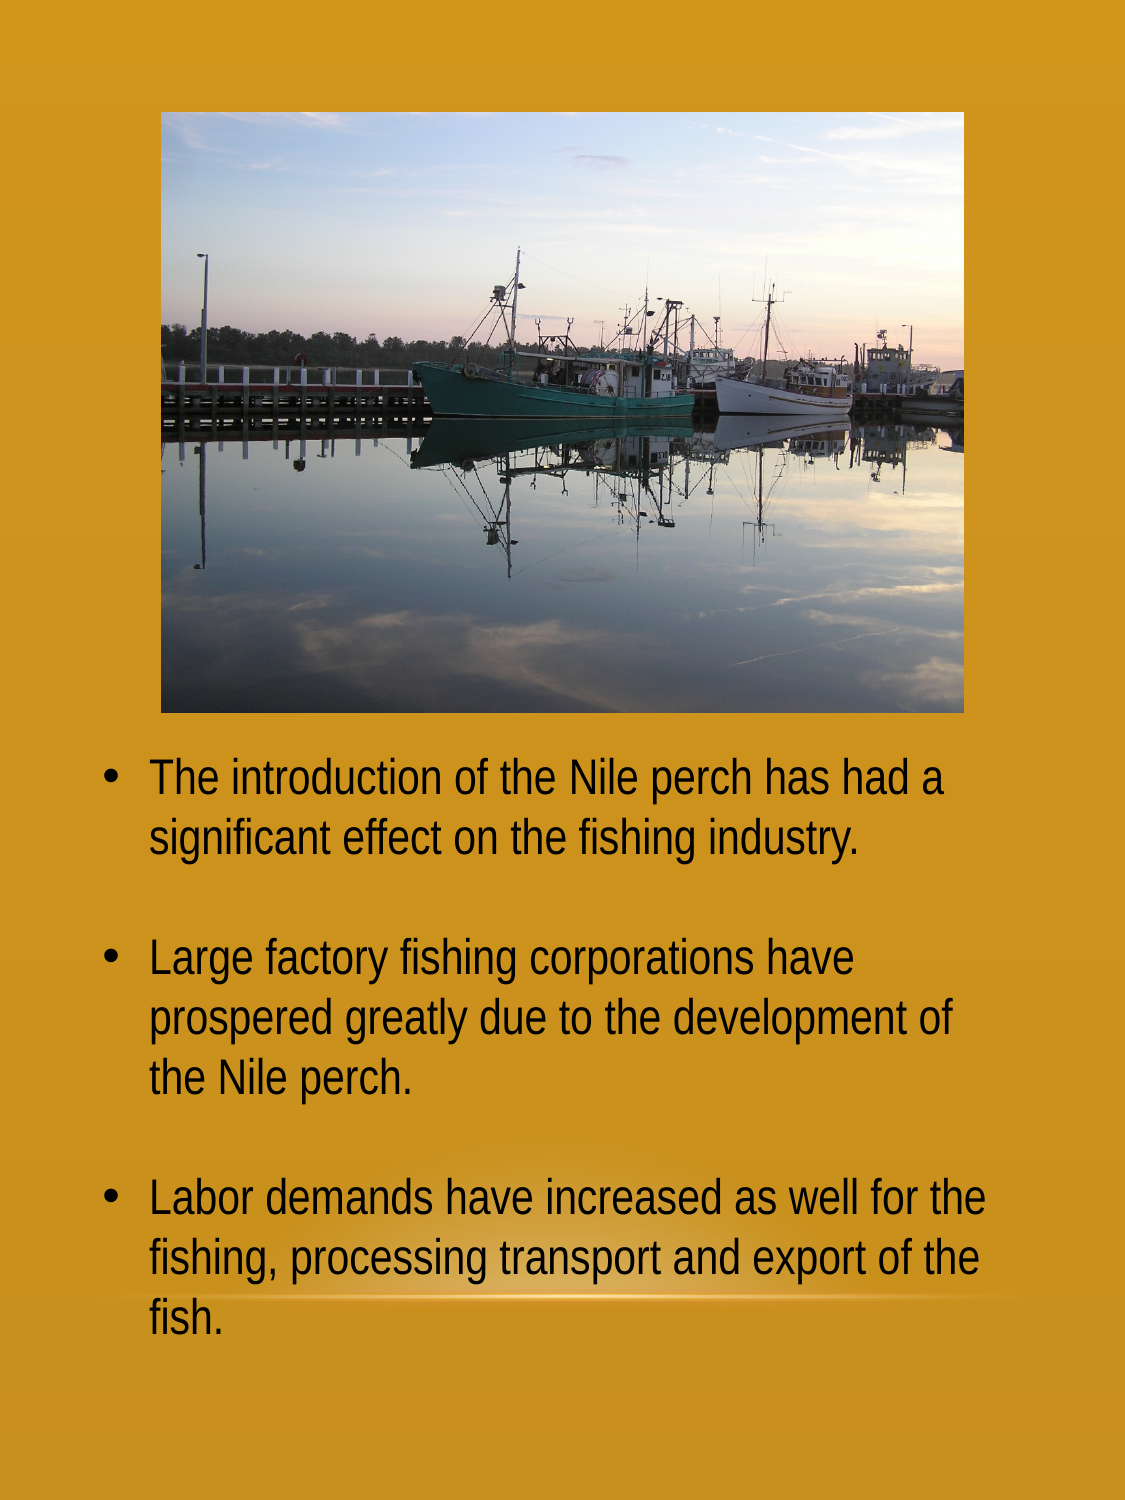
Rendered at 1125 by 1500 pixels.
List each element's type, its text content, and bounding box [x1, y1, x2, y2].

text_box The introduction of the Nile perch has had a significant effect on the fishing industry. Large factory fishing corporations have prospered greatly due to the development of the Nile perch. Labor demands have increased as well for the fishing, processing transport and export of the fish. [87, 737, 1038, 1353]
picture [0, 0, 1125, 1500]
